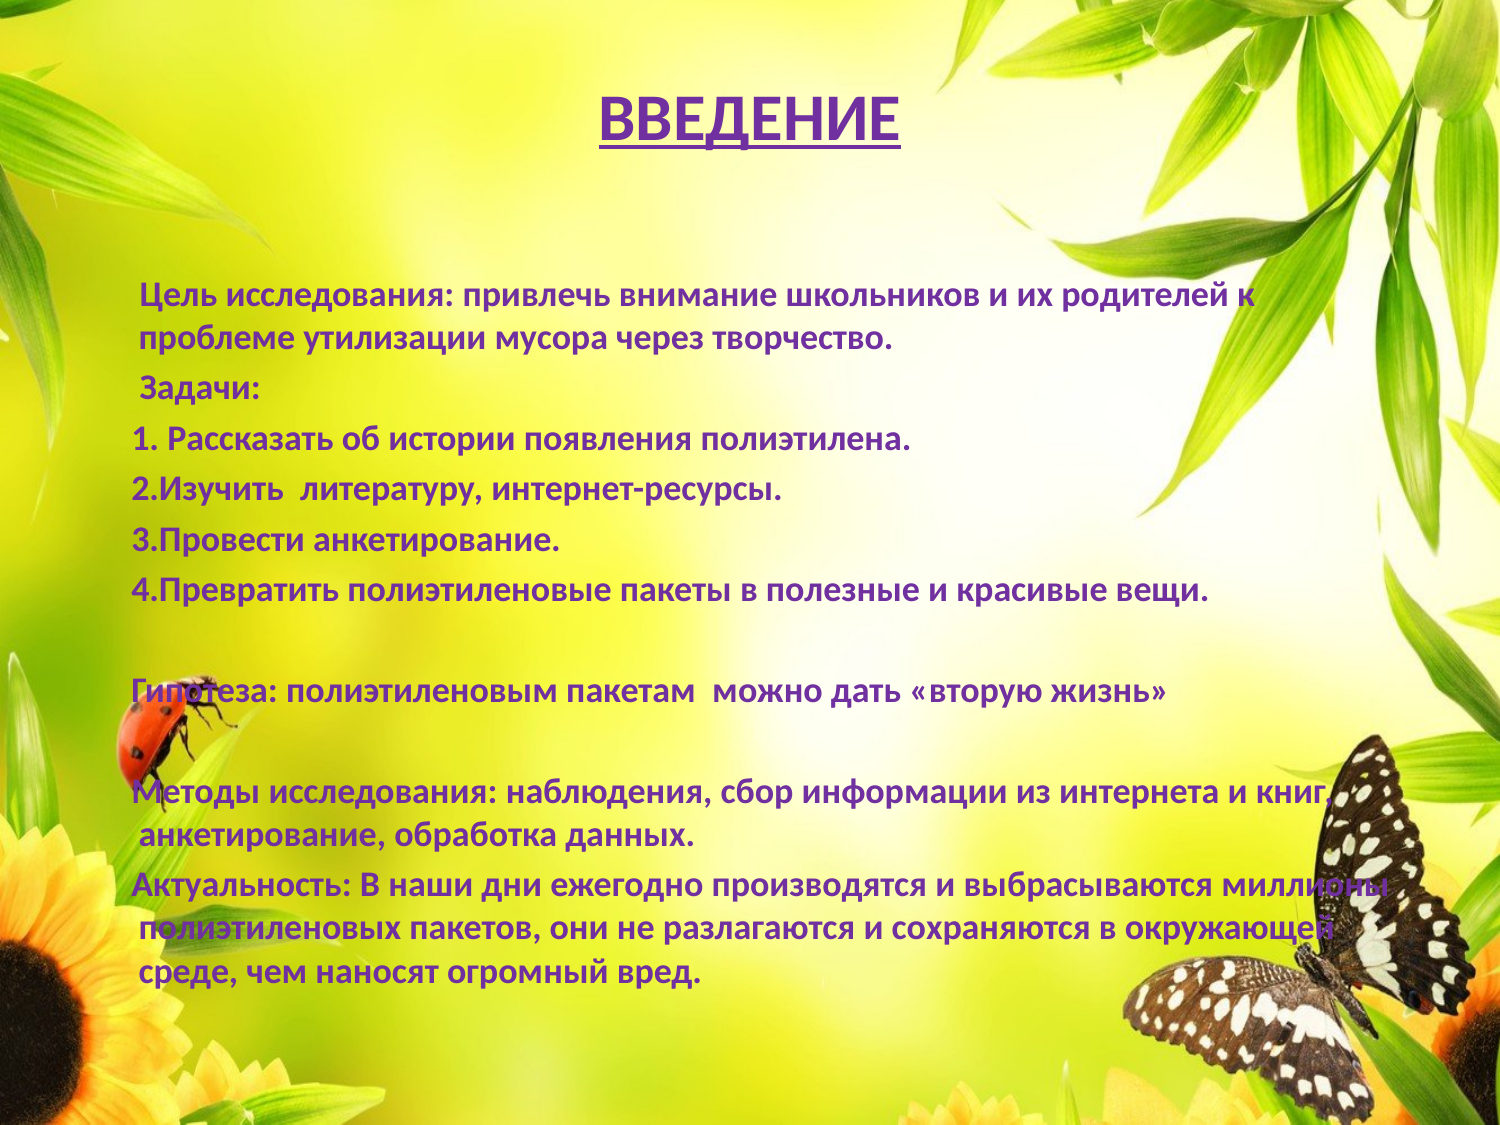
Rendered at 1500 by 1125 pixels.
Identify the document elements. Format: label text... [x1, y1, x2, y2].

list Цель исследования: привлечь внимание школьников и их родителей к проблеме утилизации мусора через творчество. Задачи: 1. Рассказать об истории появления полиэтилена. 2.Изучить литературу, интернет-ресурсы. 3.Провести анкетирование. 4.Превратить полиэтиленовые пакеты в полезные и красивые вещи. Гипотеза: полиэтиленовым пакетам можно дать «вторую жизнь» Методы исследования: наблюдения, сбор информации из интернета и книг, анкетирование, обработка данных. Актуальность: В наши дни ежегодно производятся и выбрасываются миллионы полиэтиленовых пакетов, они не разлагаются и сохраняются в окружающей среде, чем наносят огромный вред. [75, 262, 1425, 1005]
picture [0, 0, 1500, 1125]
title ВВЕДЕНИЕ [75, 45, 1425, 233]
